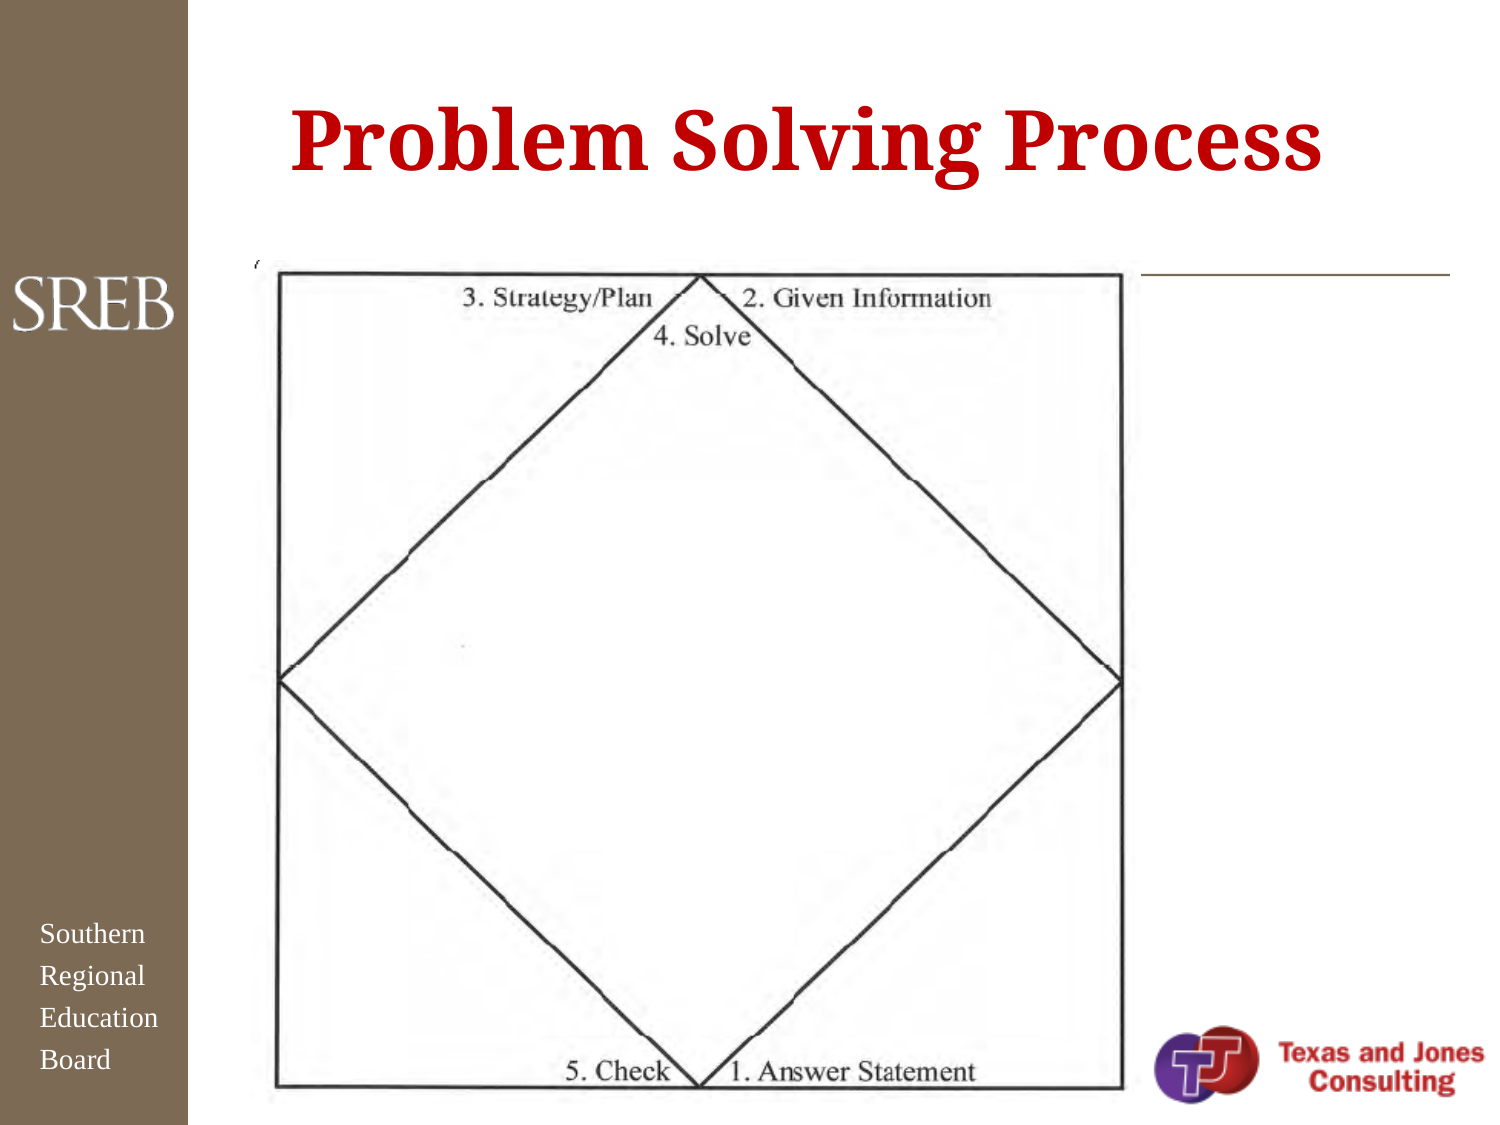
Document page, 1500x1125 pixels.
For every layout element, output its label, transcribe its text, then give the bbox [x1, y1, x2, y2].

title Problem Solving Process [274, 62, 1413, 213]
picture [249, 260, 1500, 1125]
picture [12, 274, 175, 332]
